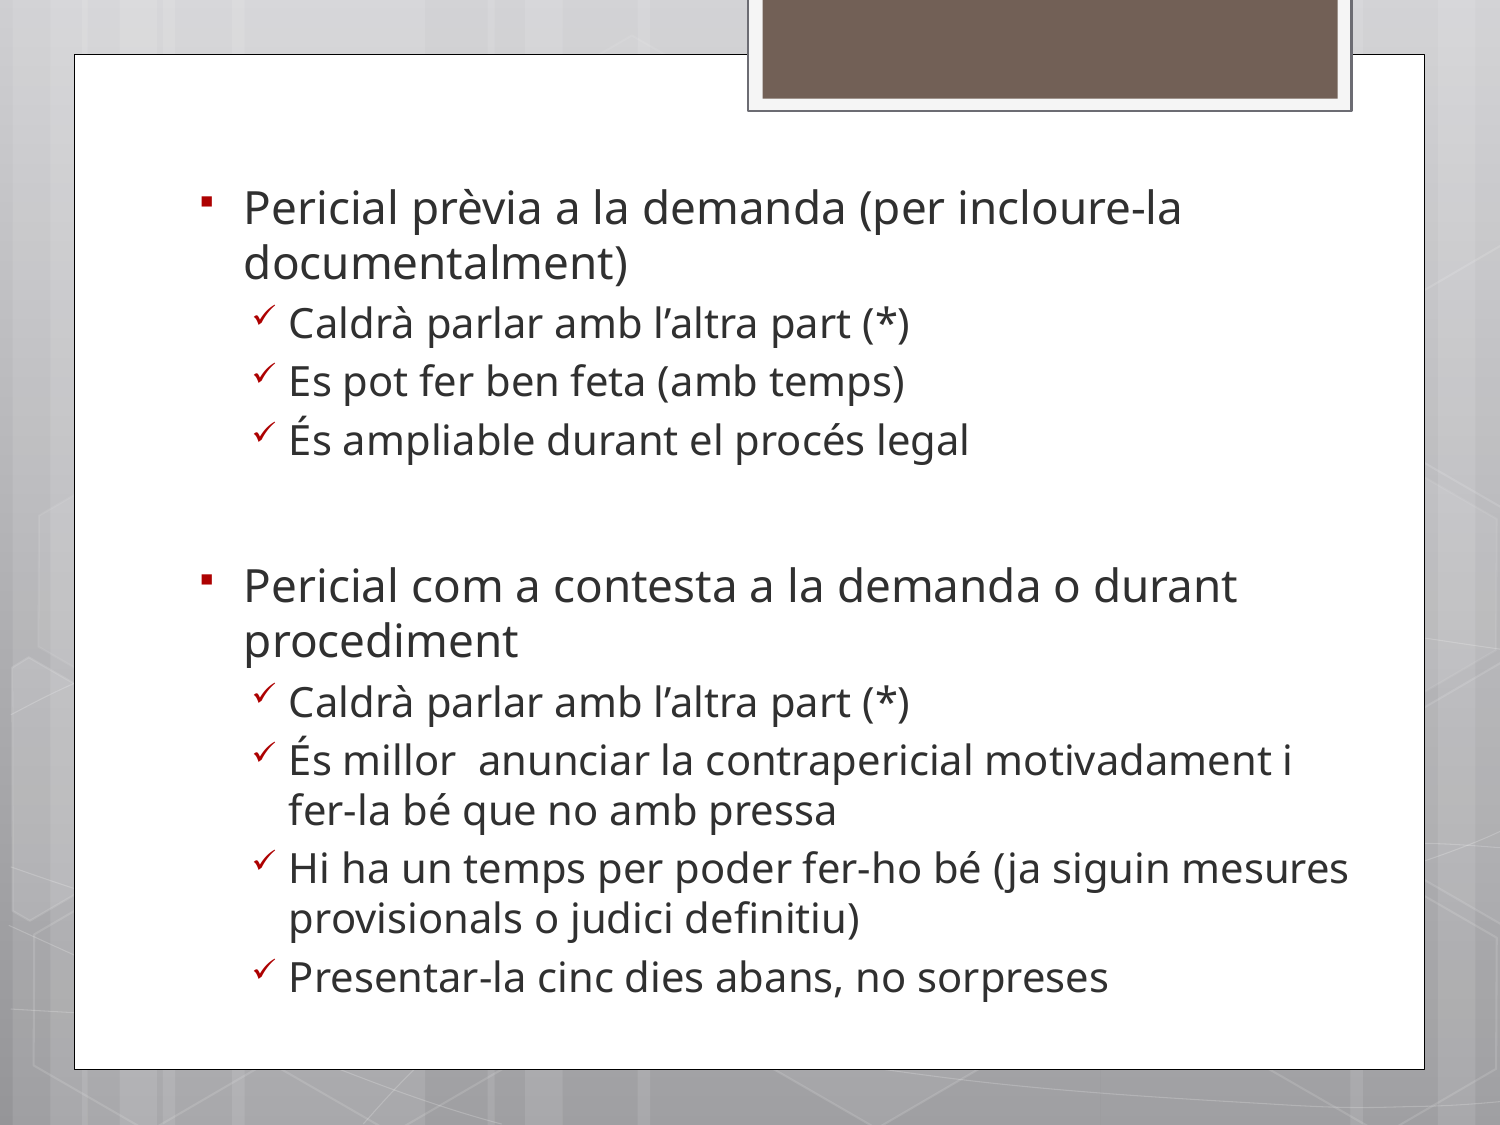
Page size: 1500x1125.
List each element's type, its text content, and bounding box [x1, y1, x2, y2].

list Pericial prèvia a la demanda (per incloure-la documentalment) Caldrà parlar amb l’altra part (*) Es pot fer ben feta (amb temps) És ampliable durant el procés legal Pericial com a contesta a la demanda o durant procediment Caldrà parlar amb l’altra part (*) És millor anunciar la contrapericial motivadament i fer-la bé que no amb pressa Hi ha un temps per poder fer-ho bé (ja siguin mesures provisionals o judici definitiu) Presentar-la cinc dies abans, no sorpreses [123, 101, 1376, 1024]
